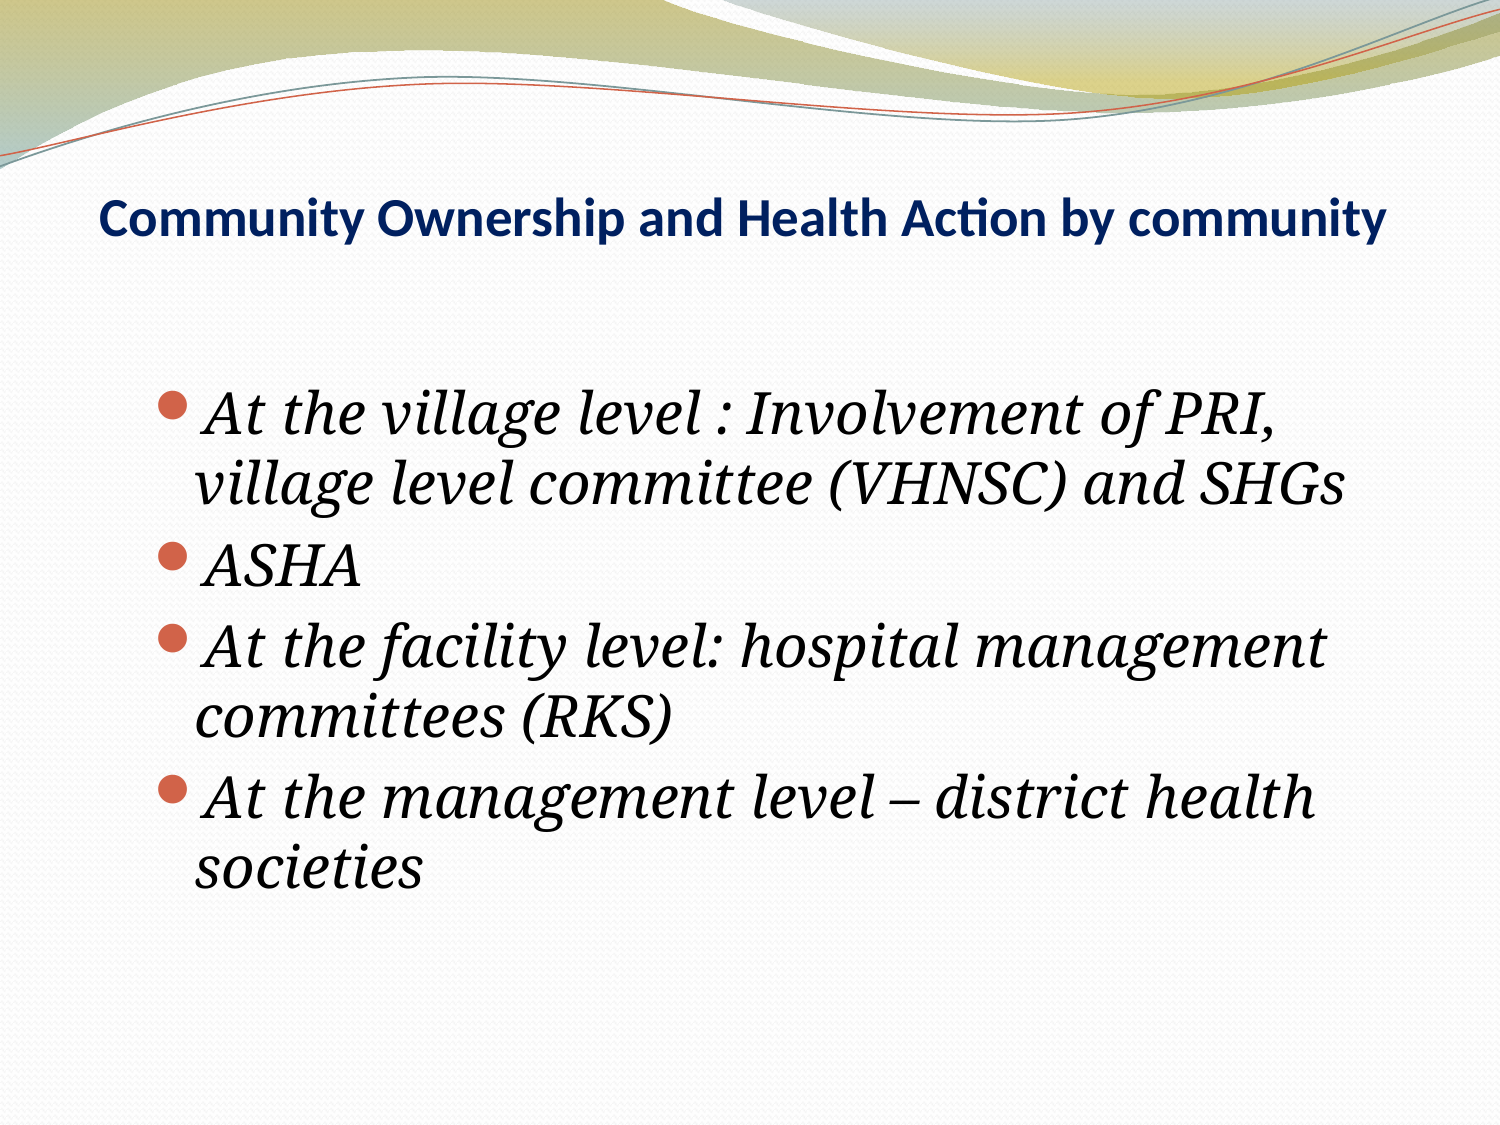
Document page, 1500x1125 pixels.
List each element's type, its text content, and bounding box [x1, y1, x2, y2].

title Community Ownership and Health Action by community [99, 62, 1450, 300]
list At the village level : Involvement of PRI, village level committee (VHNSC) and SHGs ASHA At the facility level: hospital management committees (RKS) At the management level – district health societies [75, 287, 1425, 1031]
